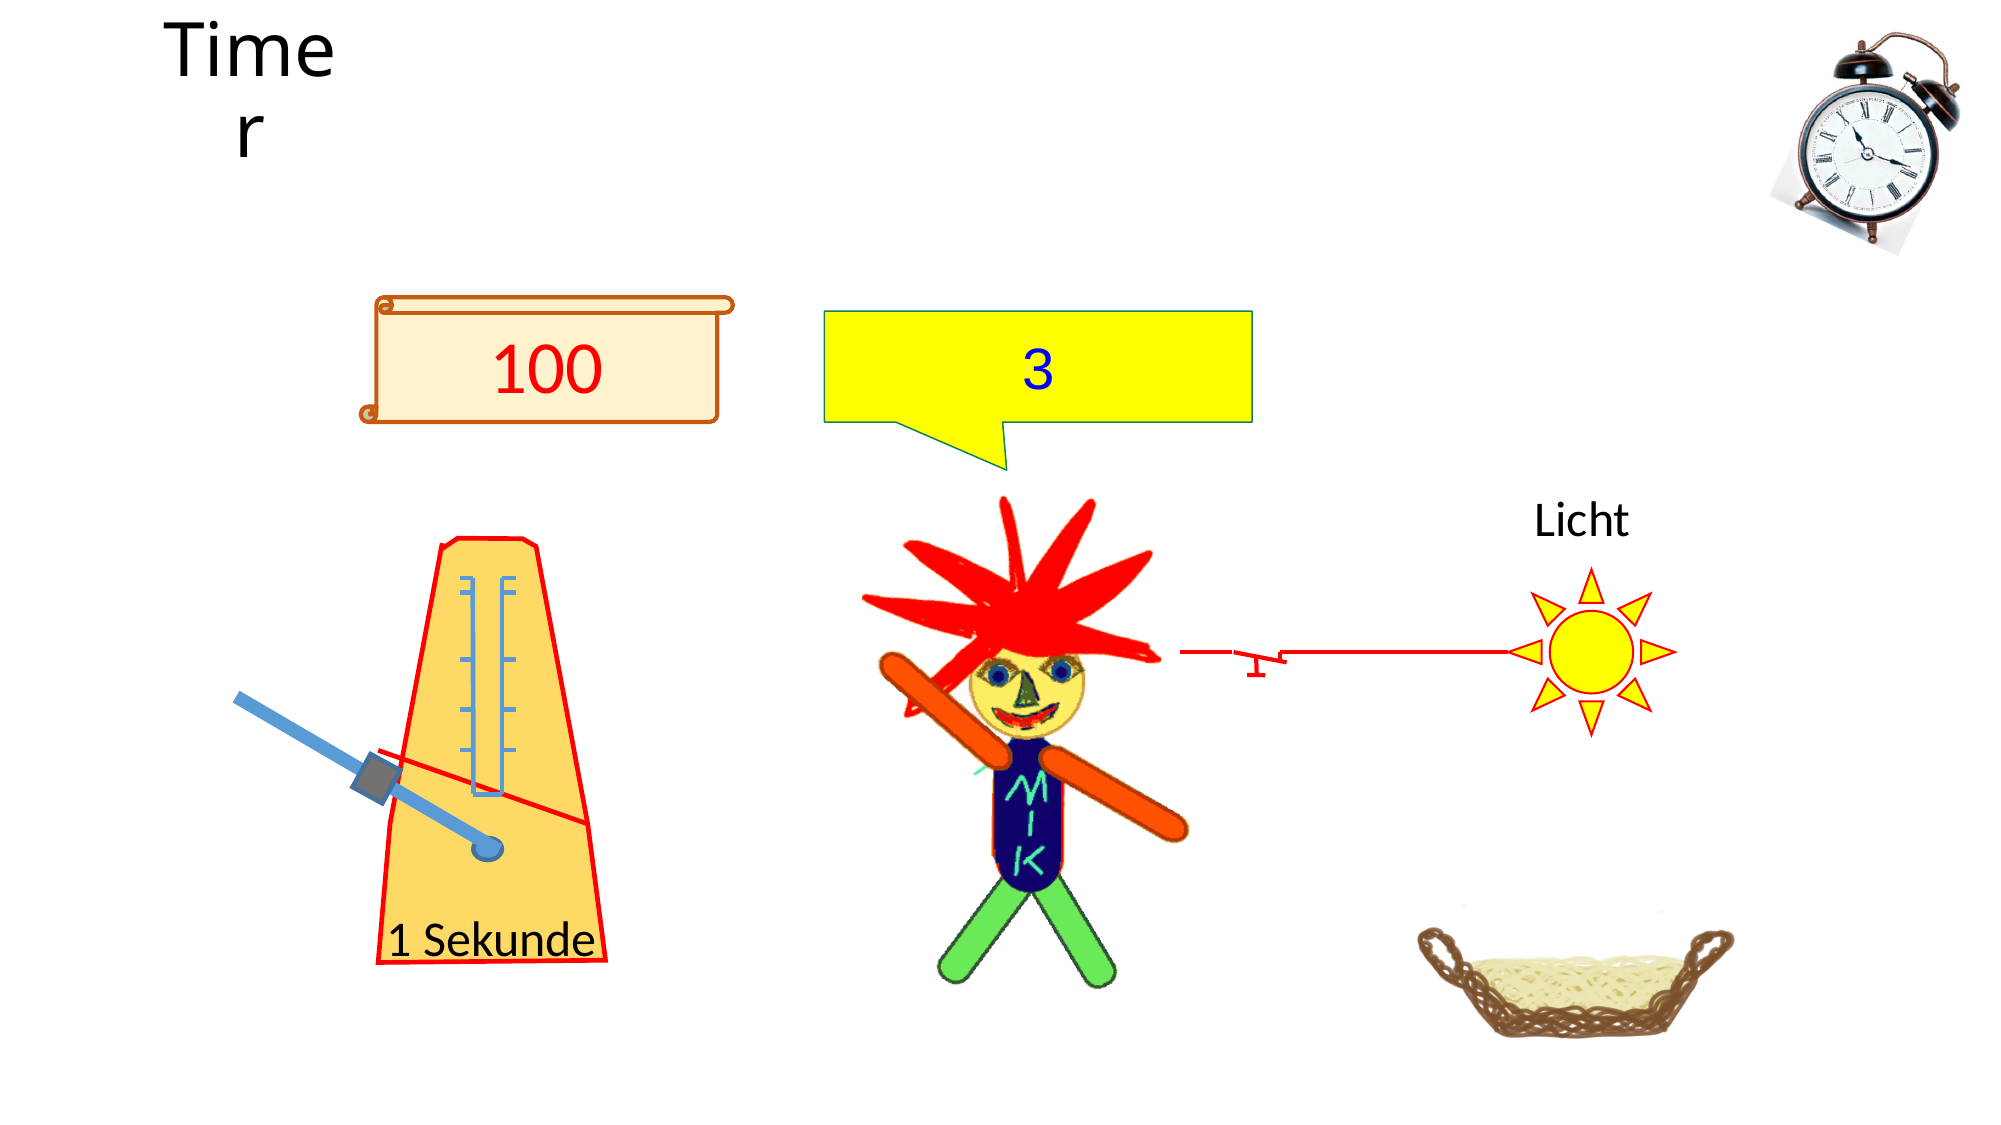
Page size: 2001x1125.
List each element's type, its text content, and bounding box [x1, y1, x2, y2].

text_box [226, 714, 761, 980]
text_box Licht [1519, 478, 1646, 554]
text_box 3 [824, 311, 1253, 471]
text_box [1206, 569, 1675, 735]
picture [840, 478, 1206, 1004]
picture [1382, 892, 1770, 1107]
title Timer [139, 108, 361, 182]
picture [1769, 0, 1990, 257]
text_box 100 [359, 296, 734, 424]
text_box [409, 537, 569, 714]
